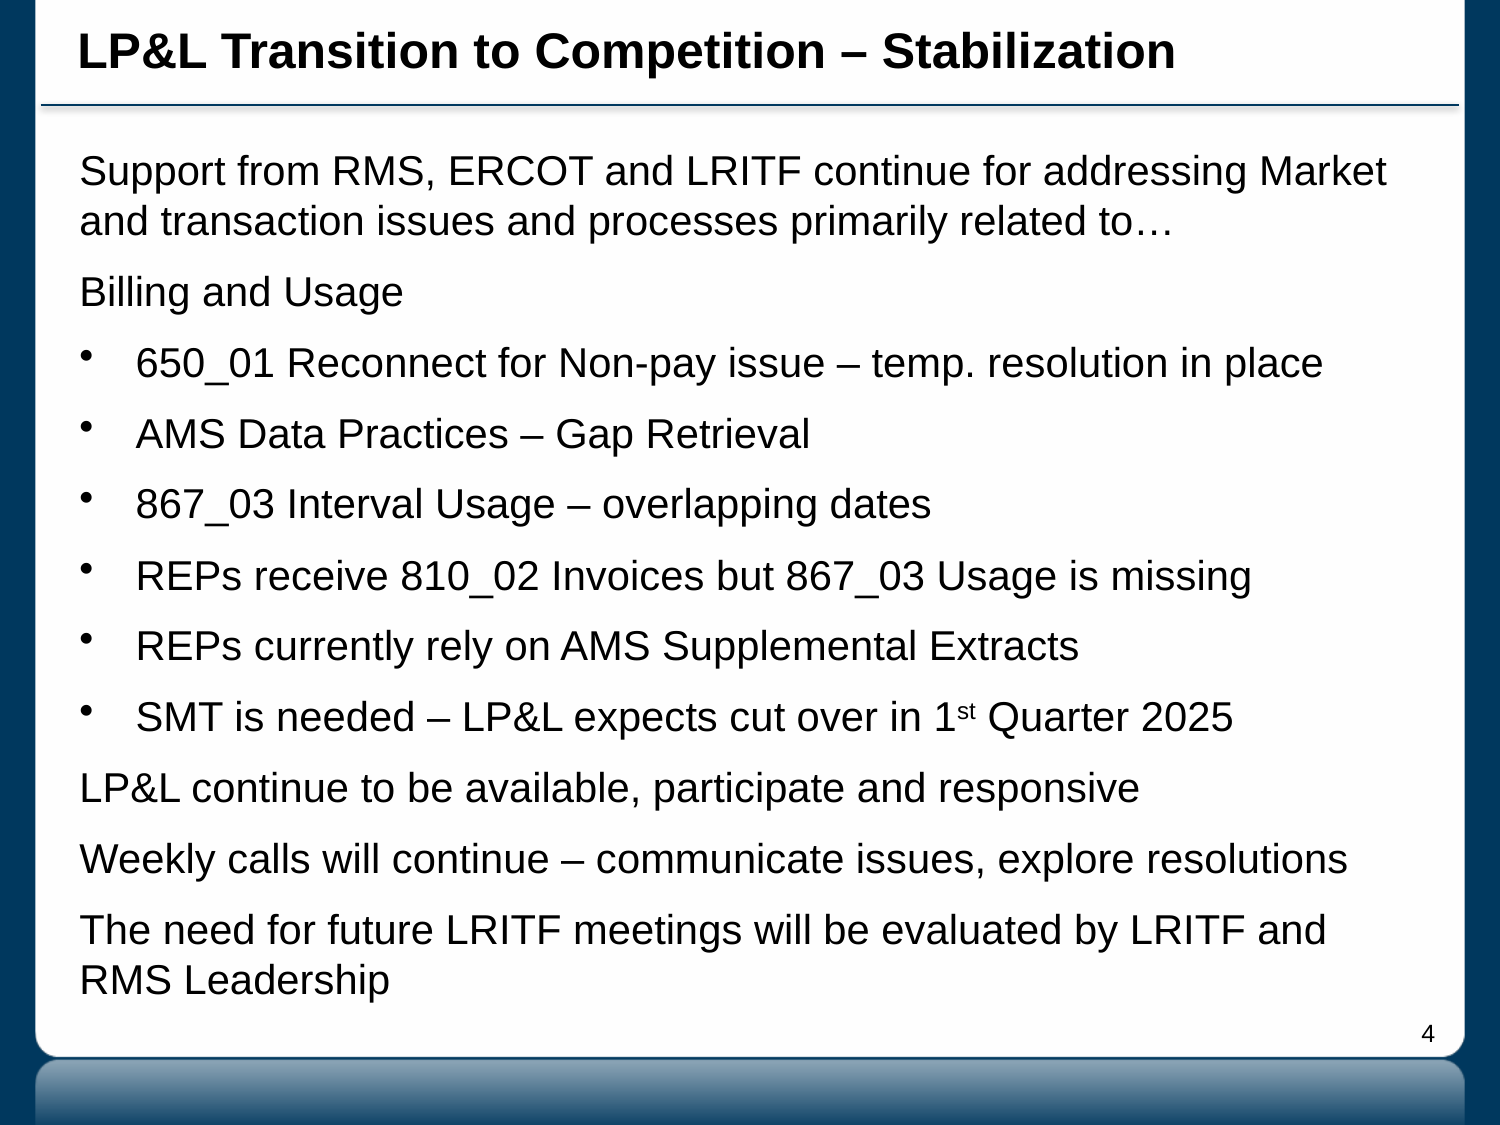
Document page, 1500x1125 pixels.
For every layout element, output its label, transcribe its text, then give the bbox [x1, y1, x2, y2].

text_box Support from RMS, ERCOT and LRITF continue for addressing Market and transaction issues and processes primarily related to… Billing and Usage 650_01 Reconnect for Non-pay issue – temp. resolution in place AMS Data Practices – Gap Retrieval 867_03 Interval Usage – overlapping dates REPs receive 810_02 Invoices but 867_03 Usage is missing REPs currently rely on AMS Supplemental Extracts SMT is needed – LP&L expects cut over in 1st Quarter 2025 LP&L continue to be available, participate and responsive Weekly calls will continue – communicate issues, explore resolutions The need for future LRITF meetings will be evaluated by LRITF and RMS Leadership [64, 136, 1423, 1044]
title LP&L Transition to Competition – Stabilization [62, 23, 1462, 134]
picture [35, 0, 1465, 1125]
